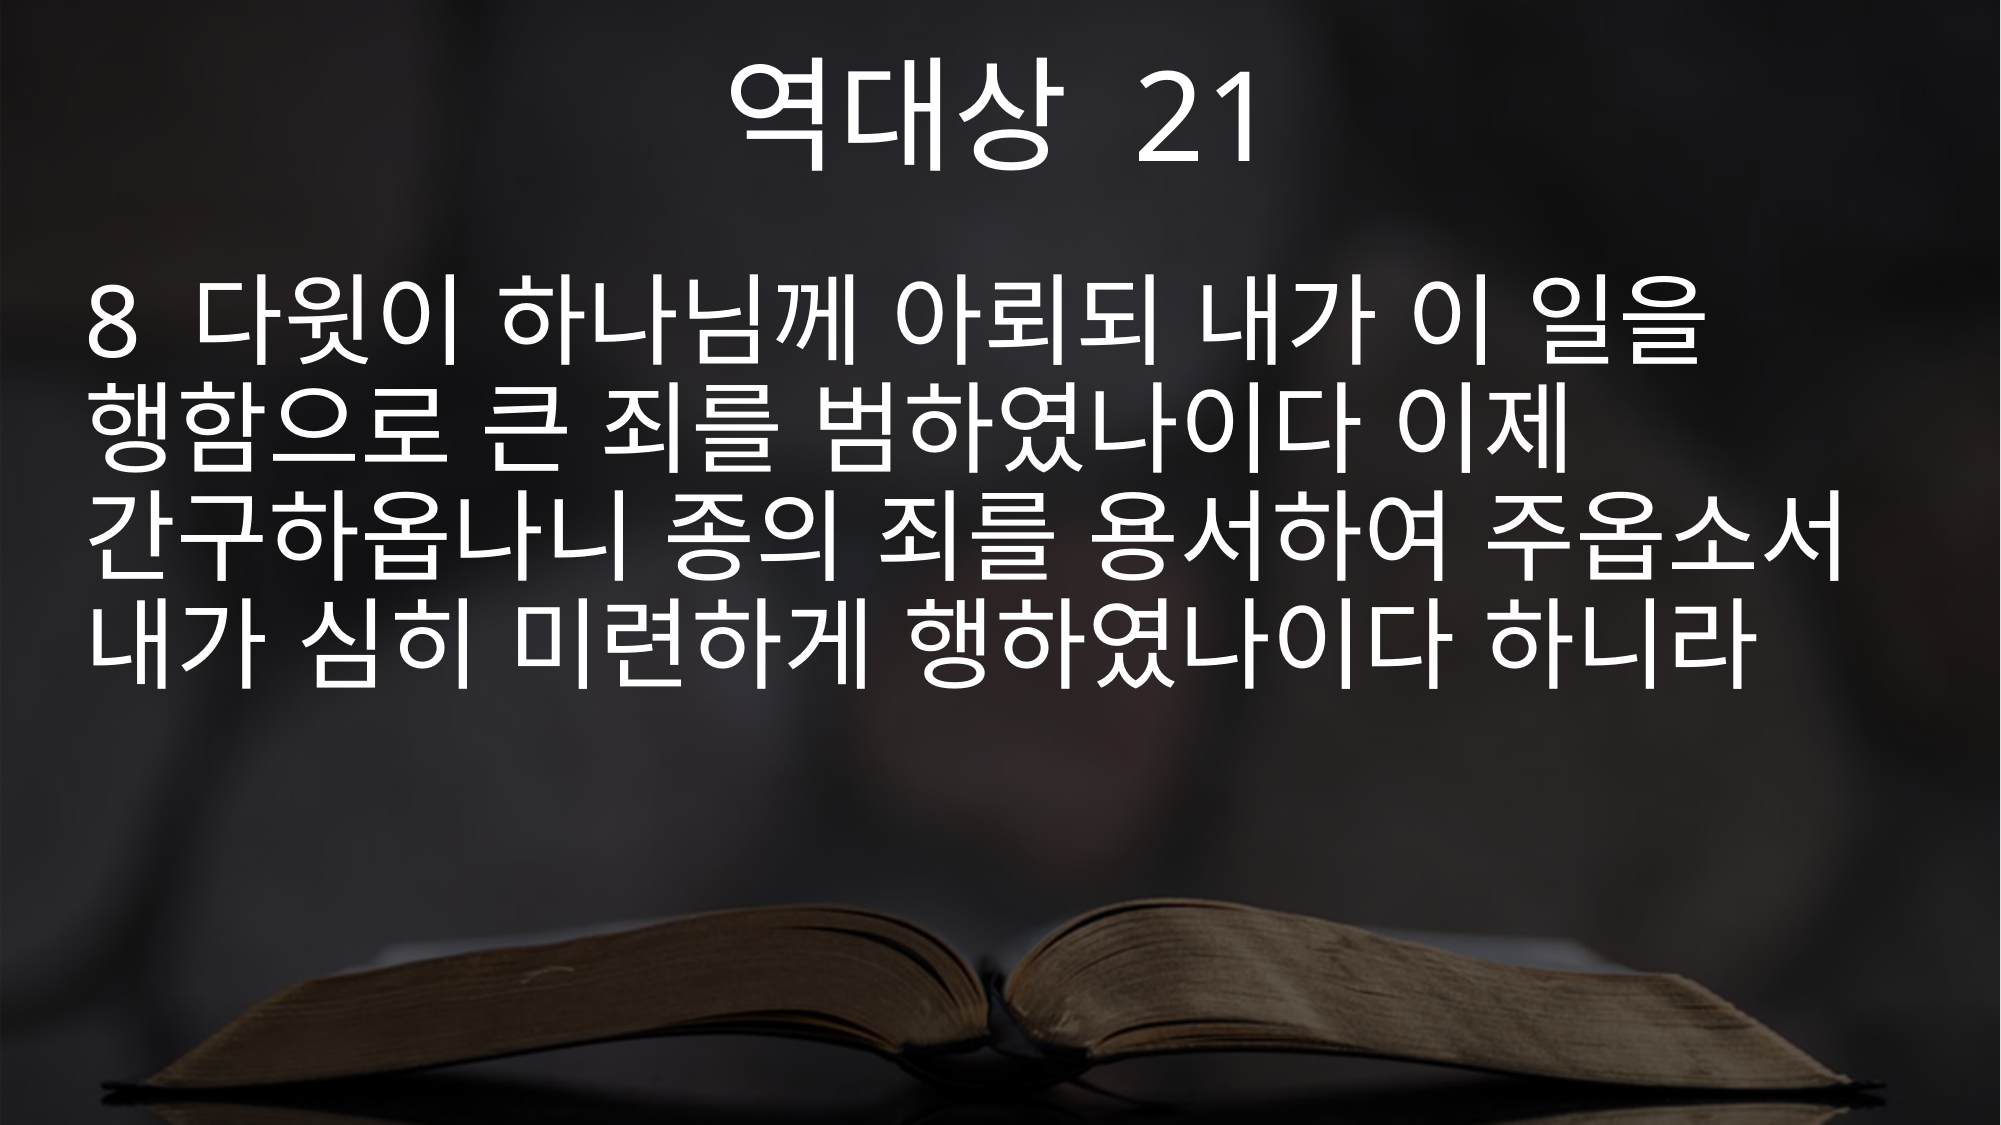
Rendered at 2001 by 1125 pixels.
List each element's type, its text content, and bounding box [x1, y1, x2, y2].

picture [0, 0, 2001, 1125]
footer 역대상 21 [0, 32, 2000, 192]
list 8 다윗이 하나님께 아뢰되 내가 이 일을 행함으로 큰 죄를 범하였나이다 이제 간구하옵나니 종의 죄를 용서하여 주옵소서 내가 심히 미련하게 행하였나이다 하니라 [69, 263, 1953, 423]
